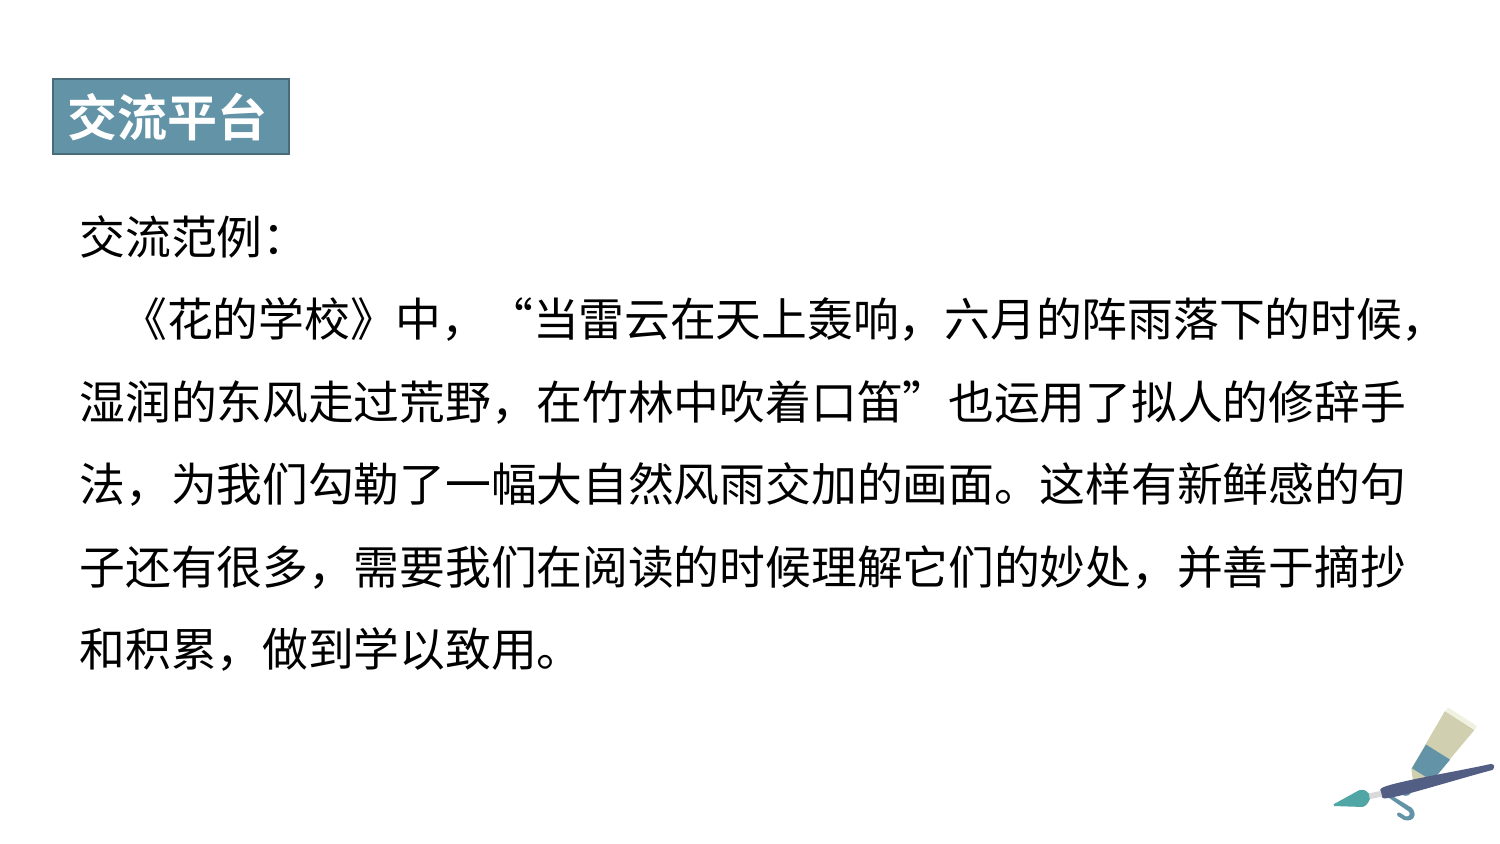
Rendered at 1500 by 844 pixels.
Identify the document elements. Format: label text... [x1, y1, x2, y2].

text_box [1358, 708, 1481, 844]
text_box 交流范例： 《花的学校》中，“当雷云在天上轰响，六月的阵雨落下的时候，湿润的东风走过荒野，在竹林中吹着口笛”也运用了拟人的修辞手法，为我们勾勒了一幅大自然风雨交加的画面。这样有新鲜感的句子还有很多，需要我们在阅读的时候理解它们的妙处，并善于摘抄和积累，做到学以致用。 [64, 173, 1436, 684]
text_box 交流平台 [52, 78, 290, 155]
